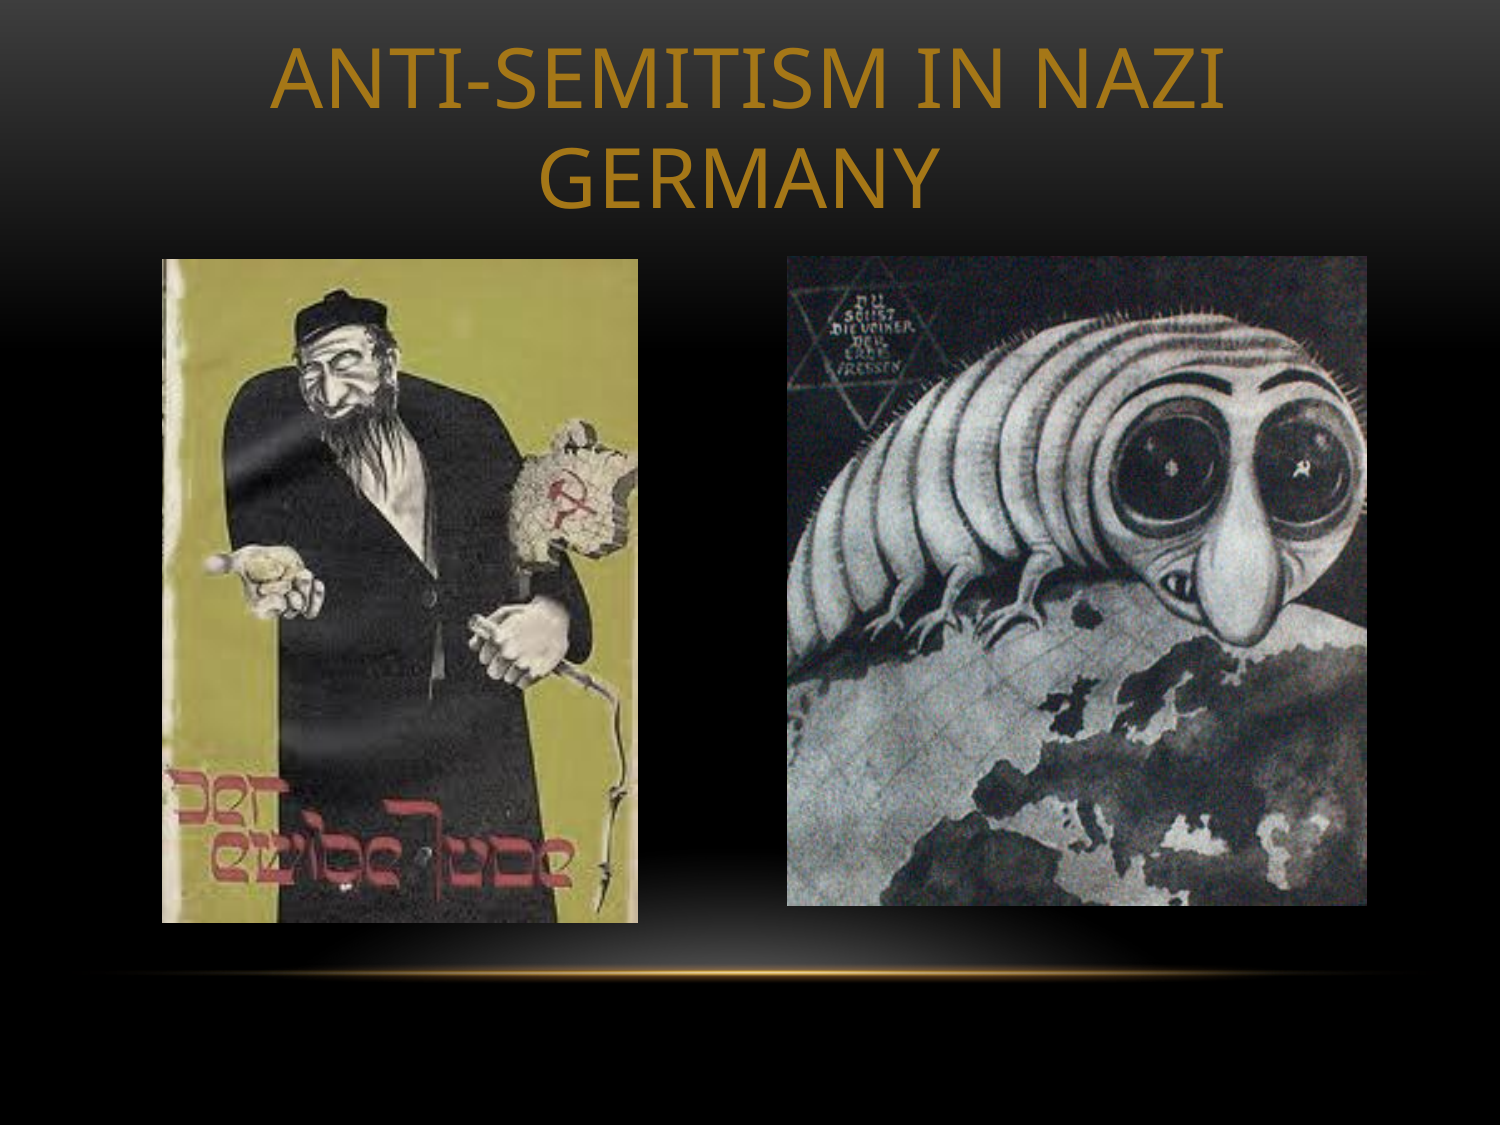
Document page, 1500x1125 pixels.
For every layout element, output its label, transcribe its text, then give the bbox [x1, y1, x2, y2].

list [787, 256, 1367, 906]
title Anti-Semitism in Nazi Germany [99, 45, 1400, 233]
picture [0, 0, 1500, 1125]
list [162, 259, 638, 923]
